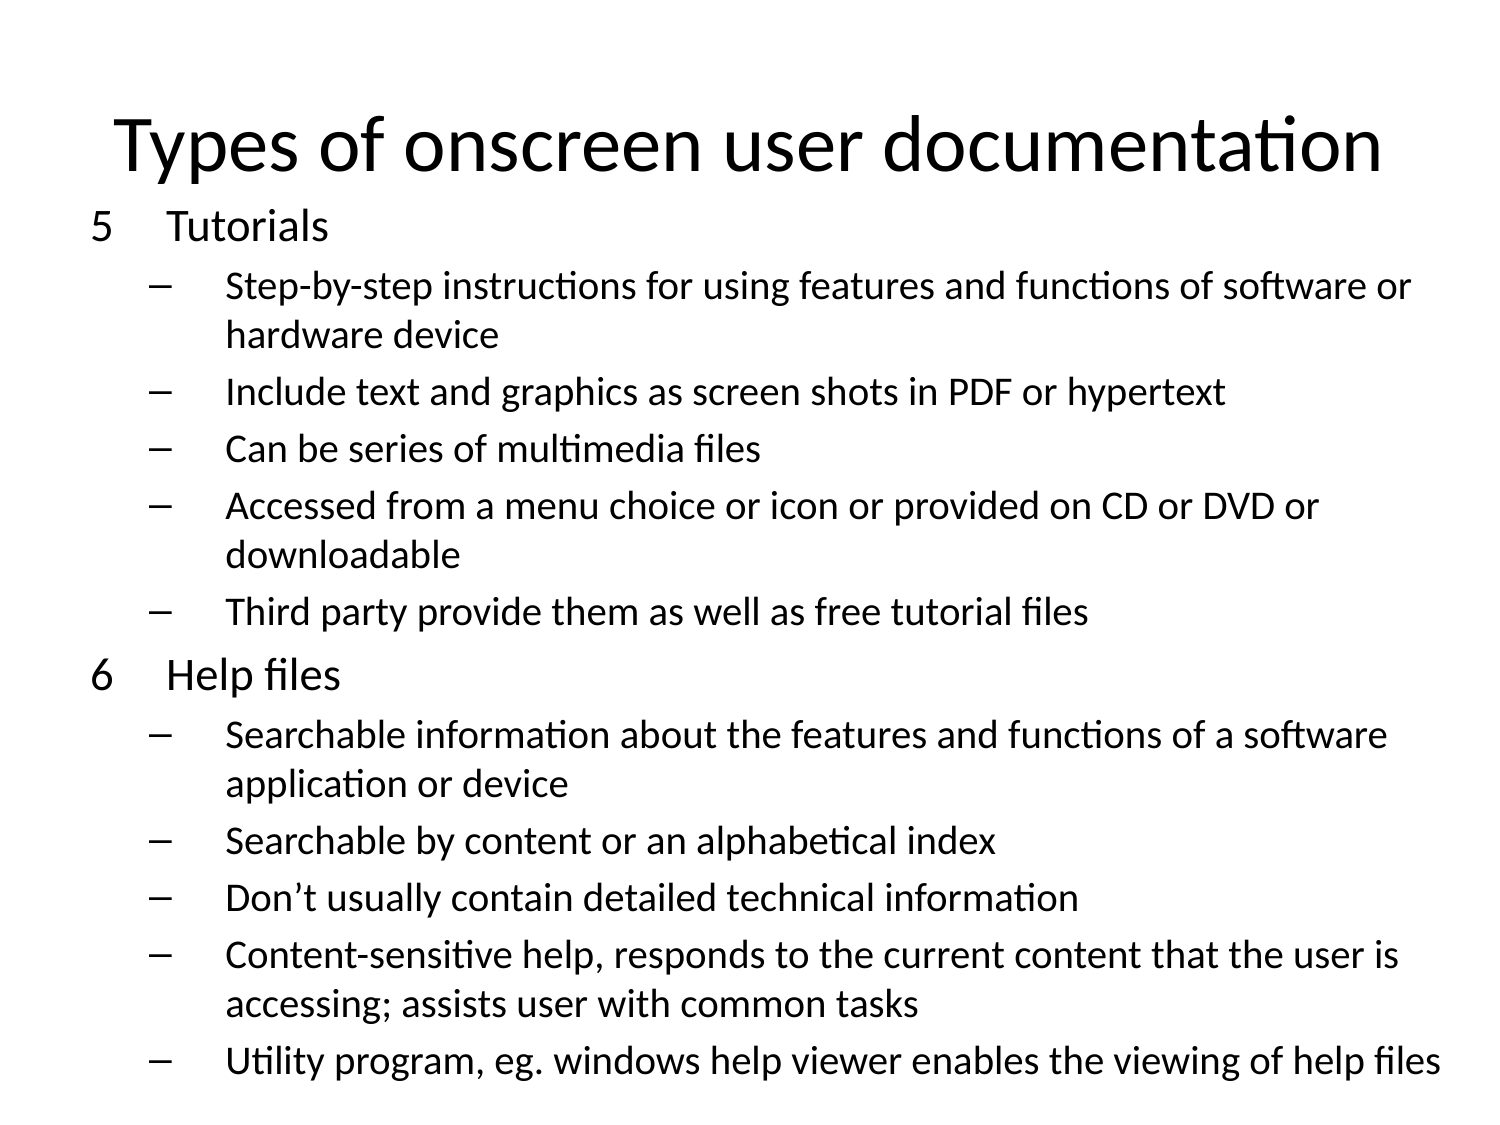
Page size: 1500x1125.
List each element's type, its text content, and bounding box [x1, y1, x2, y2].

title Types of onscreen user documentation [75, 45, 1425, 187]
list Tutorials Step-by-step instructions for using features and functions of software or hardware device Include text and graphics as screen shots in PDF or hypertext Can be series of multimedia files Accessed from a menu choice or icon or provided on CD or DVD or downloadable Third party provide them as well as free tutorial files Help files Searchable information about the features and functions of a software application or device Searchable by content or an alphabetical index Don’t usually contain detailed technical information Content-sensitive help, responds to the current content that the user is accessing; assists user with common tasks Utility program, eg. windows help viewer enables the viewing of help files [75, 187, 1500, 1102]
